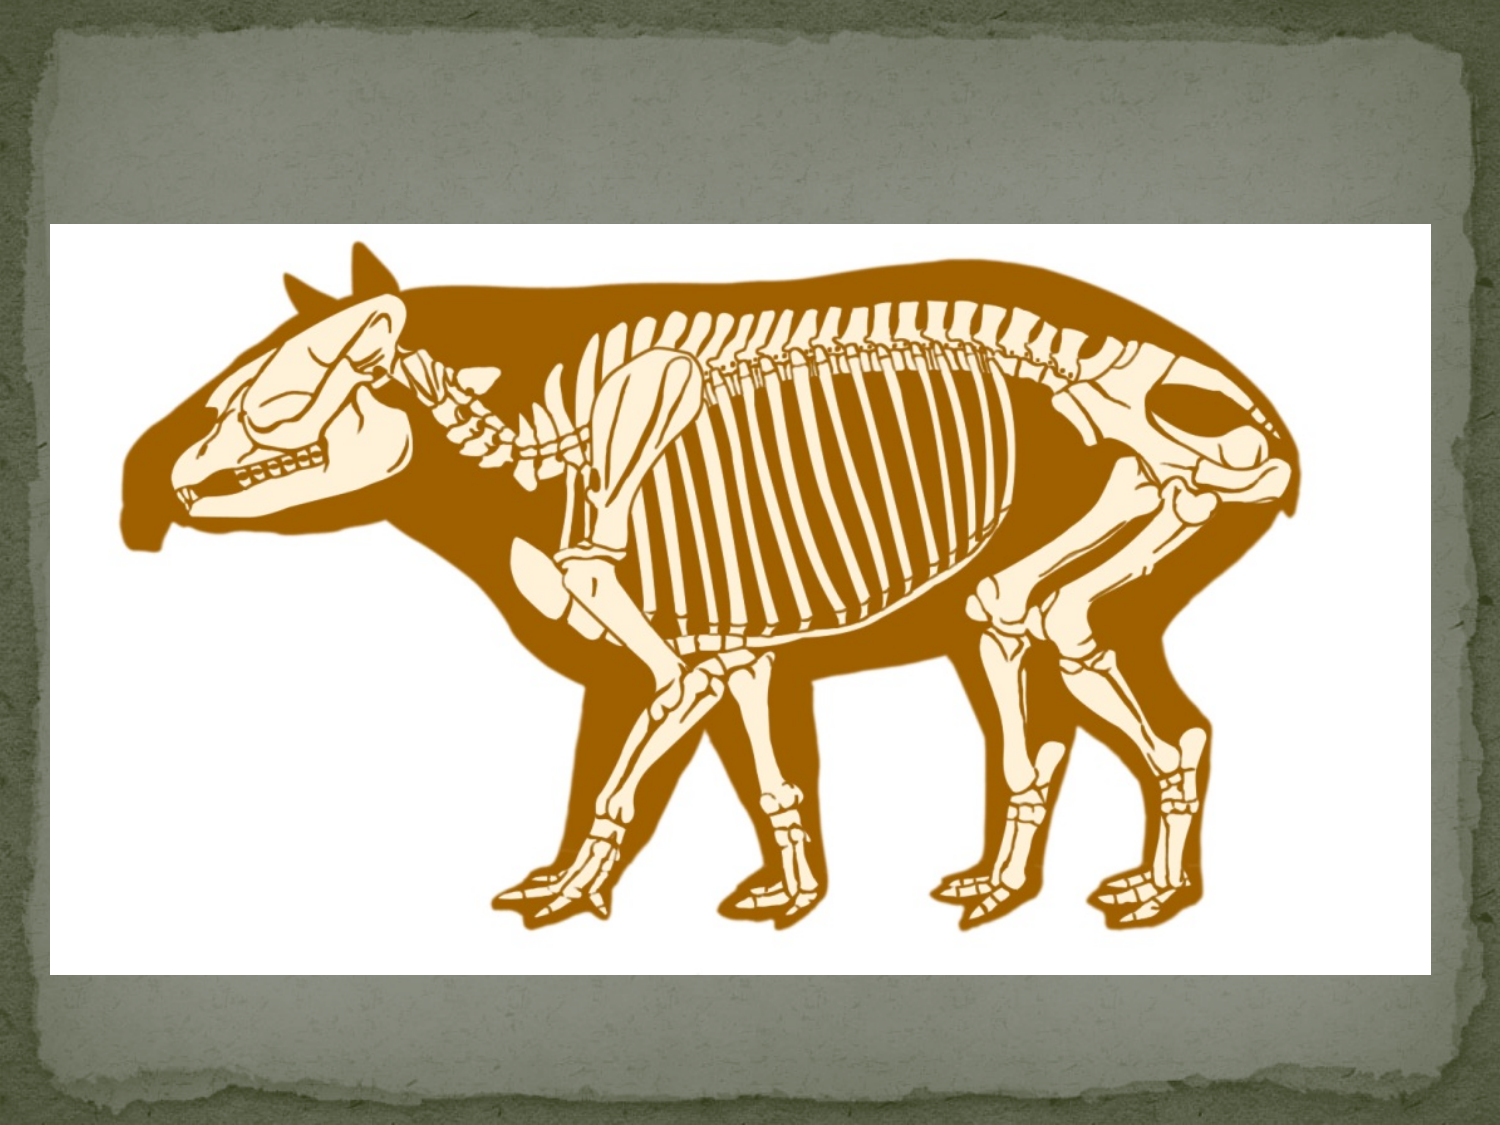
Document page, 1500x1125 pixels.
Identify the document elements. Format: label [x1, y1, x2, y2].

list [52, 227, 1427, 972]
